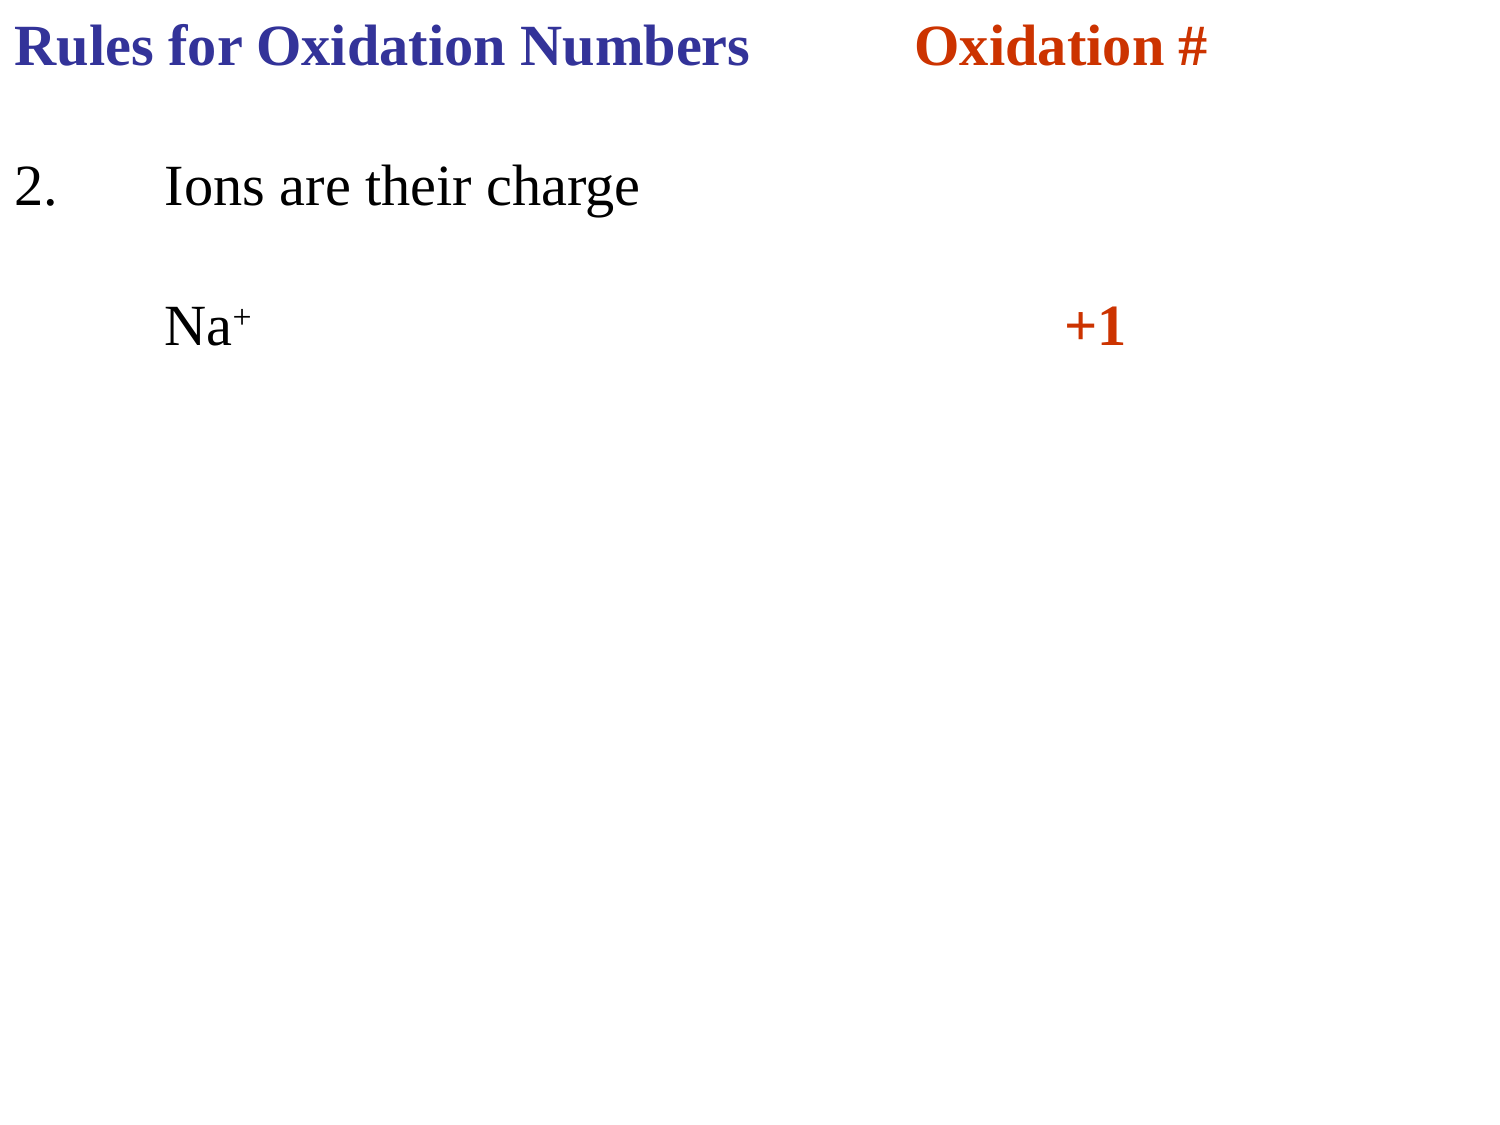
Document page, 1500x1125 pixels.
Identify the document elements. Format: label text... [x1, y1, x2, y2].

text_box Rules for Oxidation Numbers Oxidation # 2. Ions are their charge Na+ +1 [0, 0, 1500, 575]
